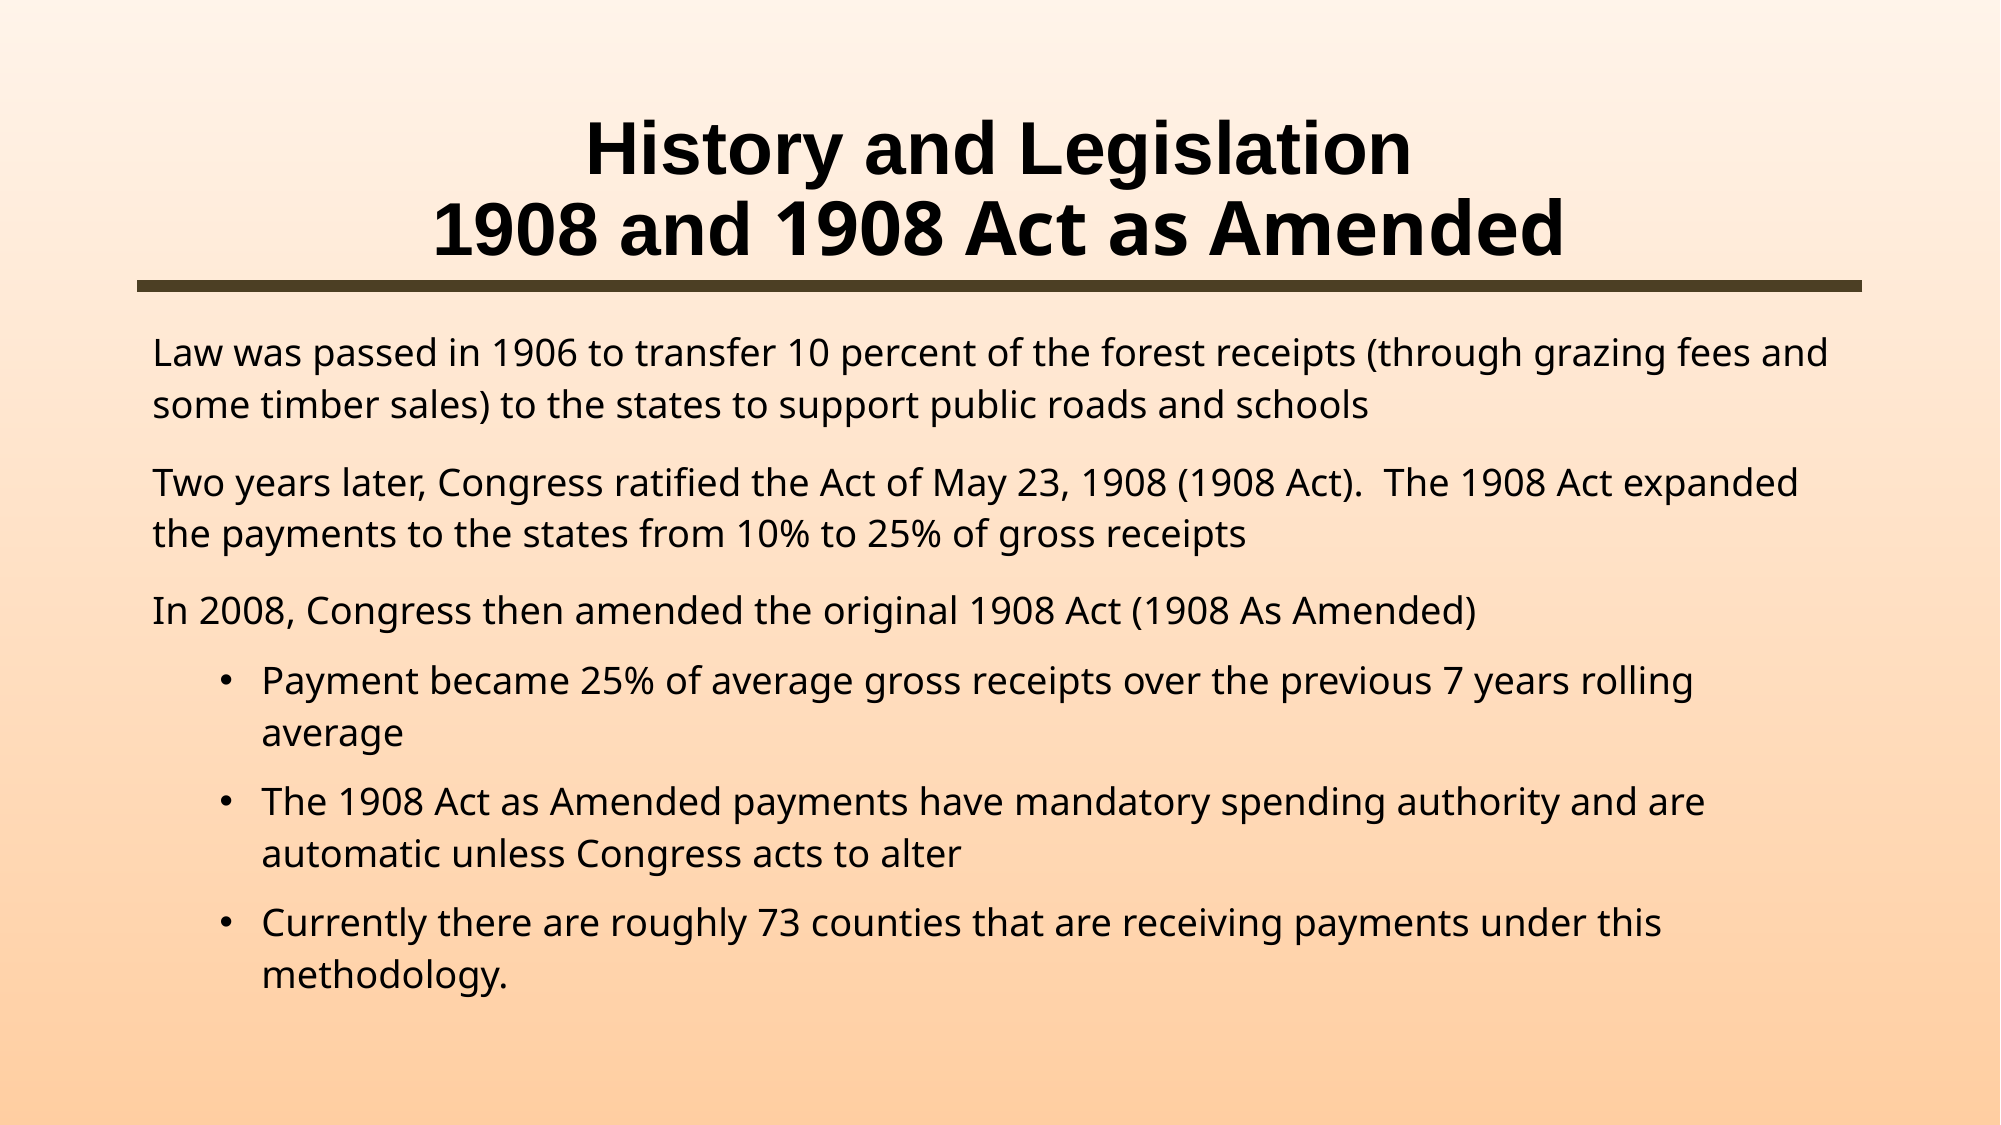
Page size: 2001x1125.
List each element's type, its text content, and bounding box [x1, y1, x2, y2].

title History and Legislation 1908 and 1908 Act as Amended [137, 101, 1863, 262]
list Law was passed in 1906 to transfer 10 percent of the forest receipts (through grazing fees and some timber sales) to the states to support public roads and schools Two years later, Congress ratified the Act of May 23, 1908 (1908 Act). The 1908 Act expanded the payments to the states from 10% to 25% of gross receipts In 2008, Congress then amended the original 1908 Act (1908 As Amended) Payment became 25% of average gross receipts over the previous 7 years rolling average The 1908 Act as Amended payments have mandatory spending authority and are automatic unless Congress acts to alter Currently there are roughly 73 counties that are receiving payments under this methodology. [137, 315, 1863, 1010]
